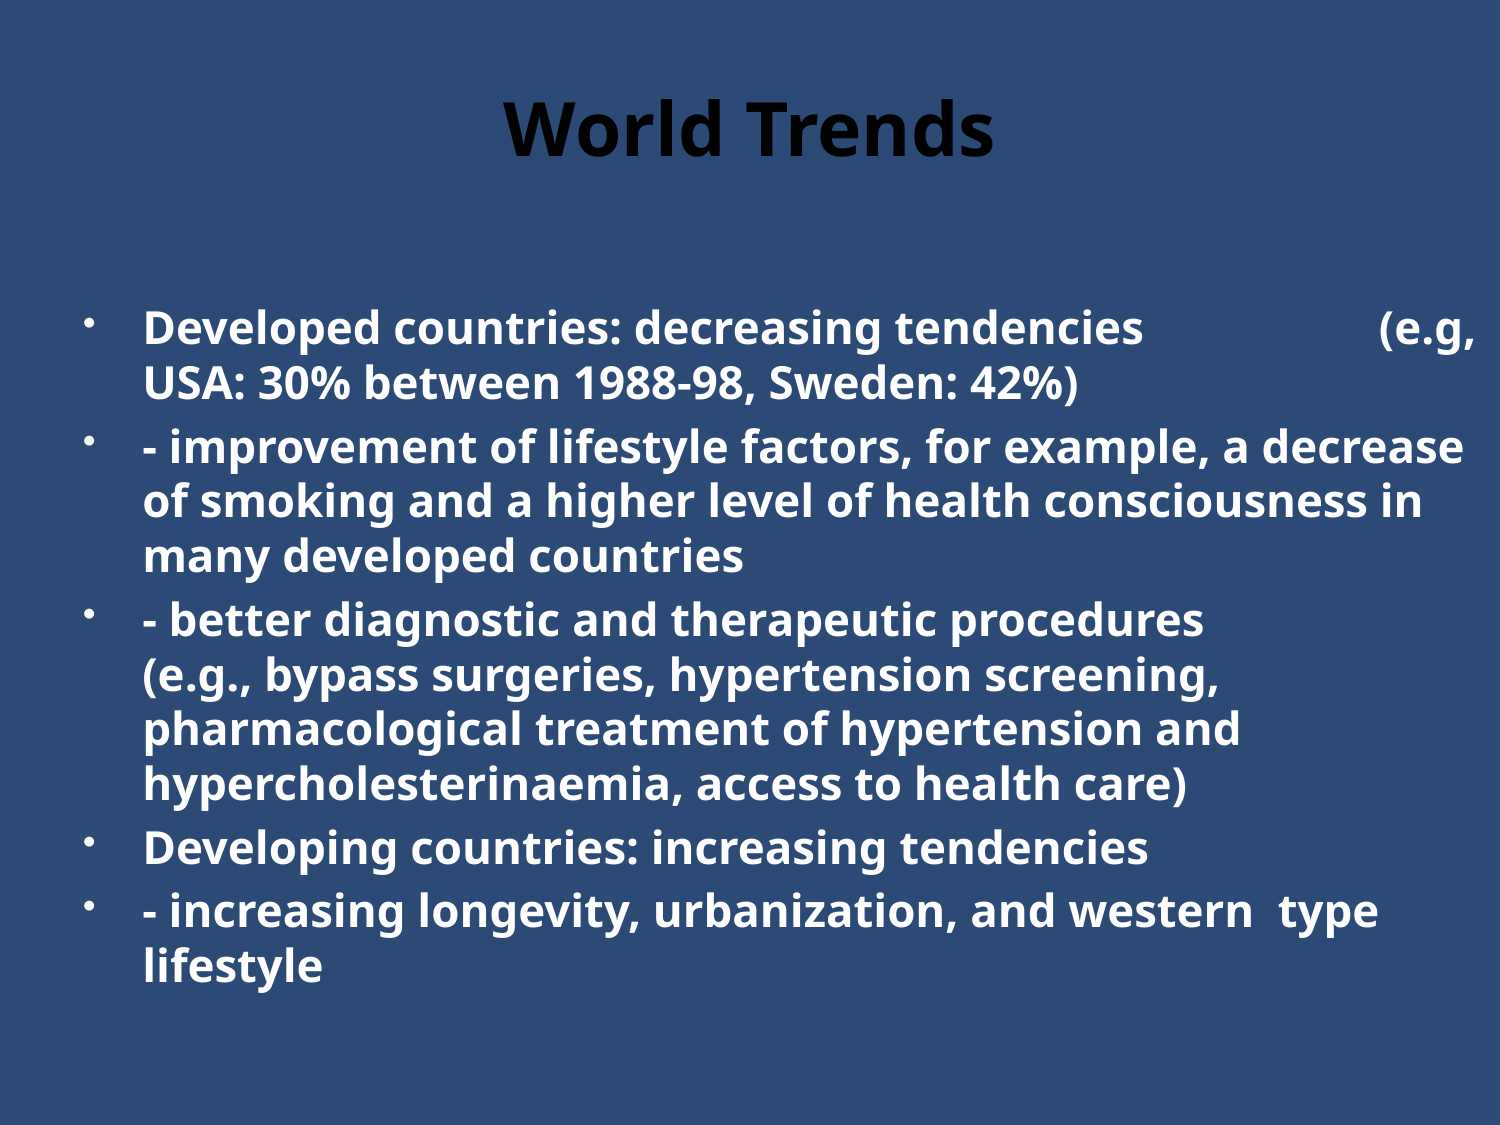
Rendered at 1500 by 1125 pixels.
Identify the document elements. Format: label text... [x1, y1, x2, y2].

title World Trends [75, 32, 1425, 220]
list Developed countries: decreasing tendencies (e.g, USA: 30% between 1988-98, Sweden: 42%) - improvement of lifestyle factors, for example, a decrease of smoking and a higher level of health consciousness in many developed countries - better diagnostic and therapeutic procedures (e.g., bypass surgeries, hypertension screening, pharmacological treatment of hypertension and hypercholesterinaemia, access to health care) Developing countries: increasing tendencies - increasing longevity, urbanization, and western type lifestyle [49, 291, 1500, 1012]
